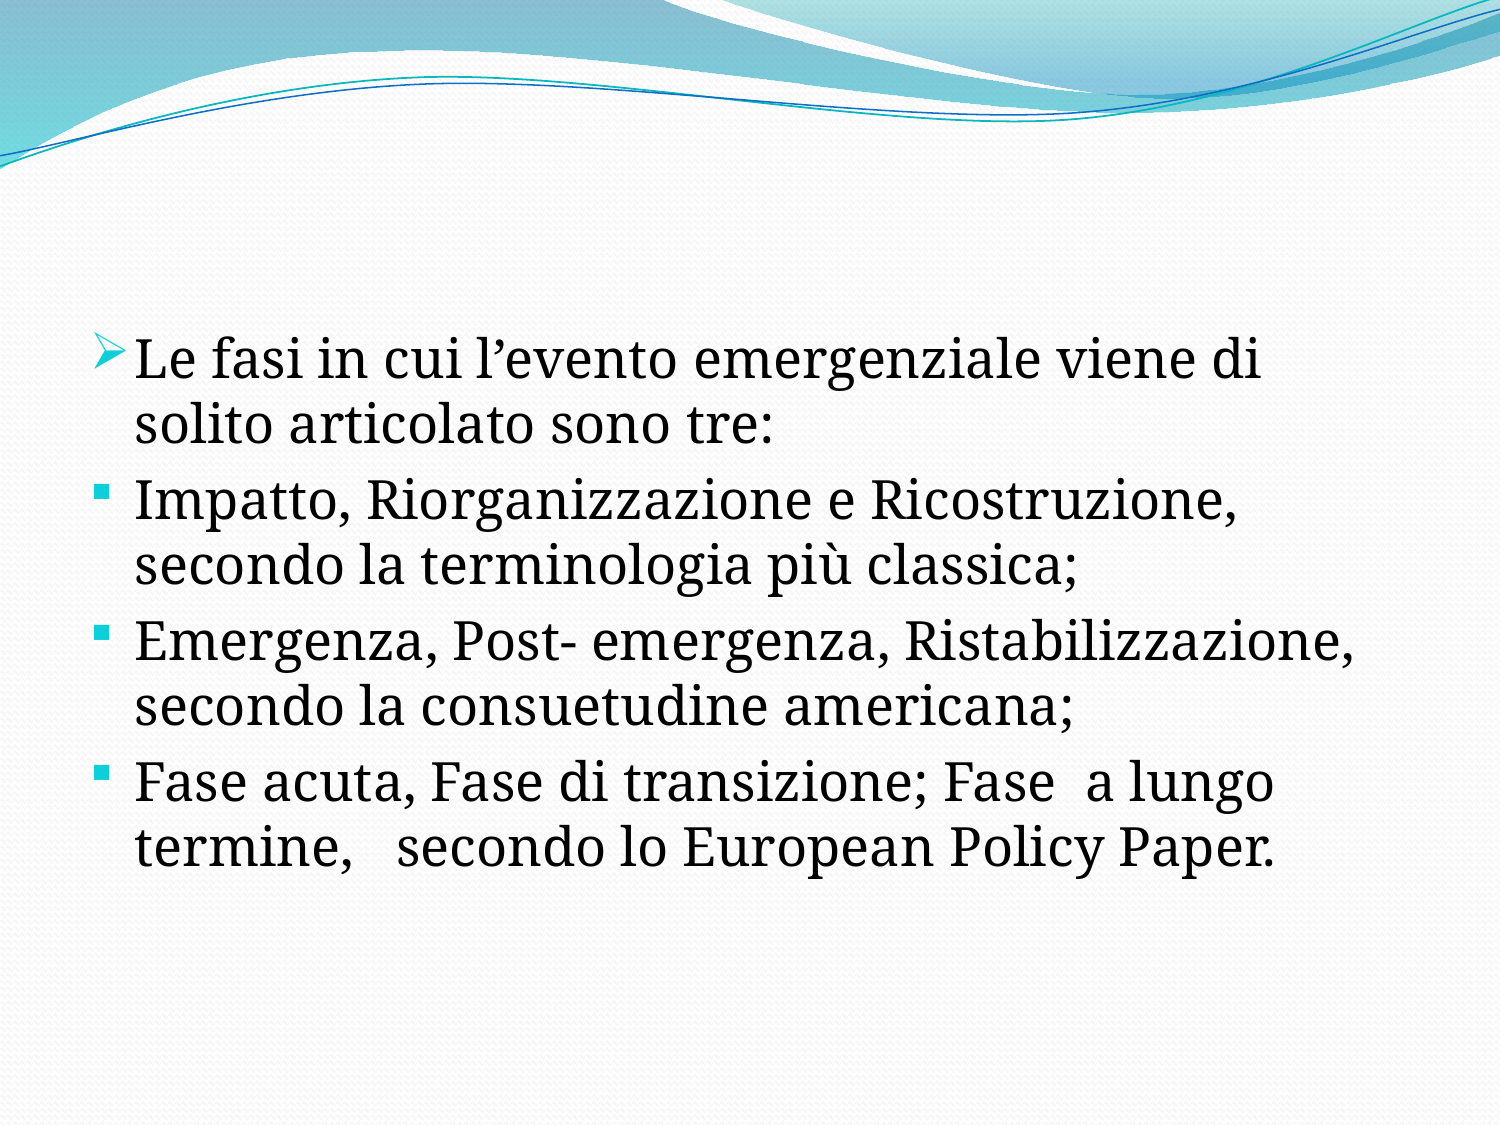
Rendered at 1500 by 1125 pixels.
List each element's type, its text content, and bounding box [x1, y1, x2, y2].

list Le fasi in cui l’evento emergenziale viene di solito articolato sono tre: Impatto, Riorganizzazione e Ricostruzione, secondo la terminologia più classica; Emergenza, Post- emergenza, Ristabilizzazione, secondo la consuetudine americana; Fase acuta, Fase di transizione; Fase a lungo termine, secondo lo European Policy Paper. [75, 317, 1425, 1038]
